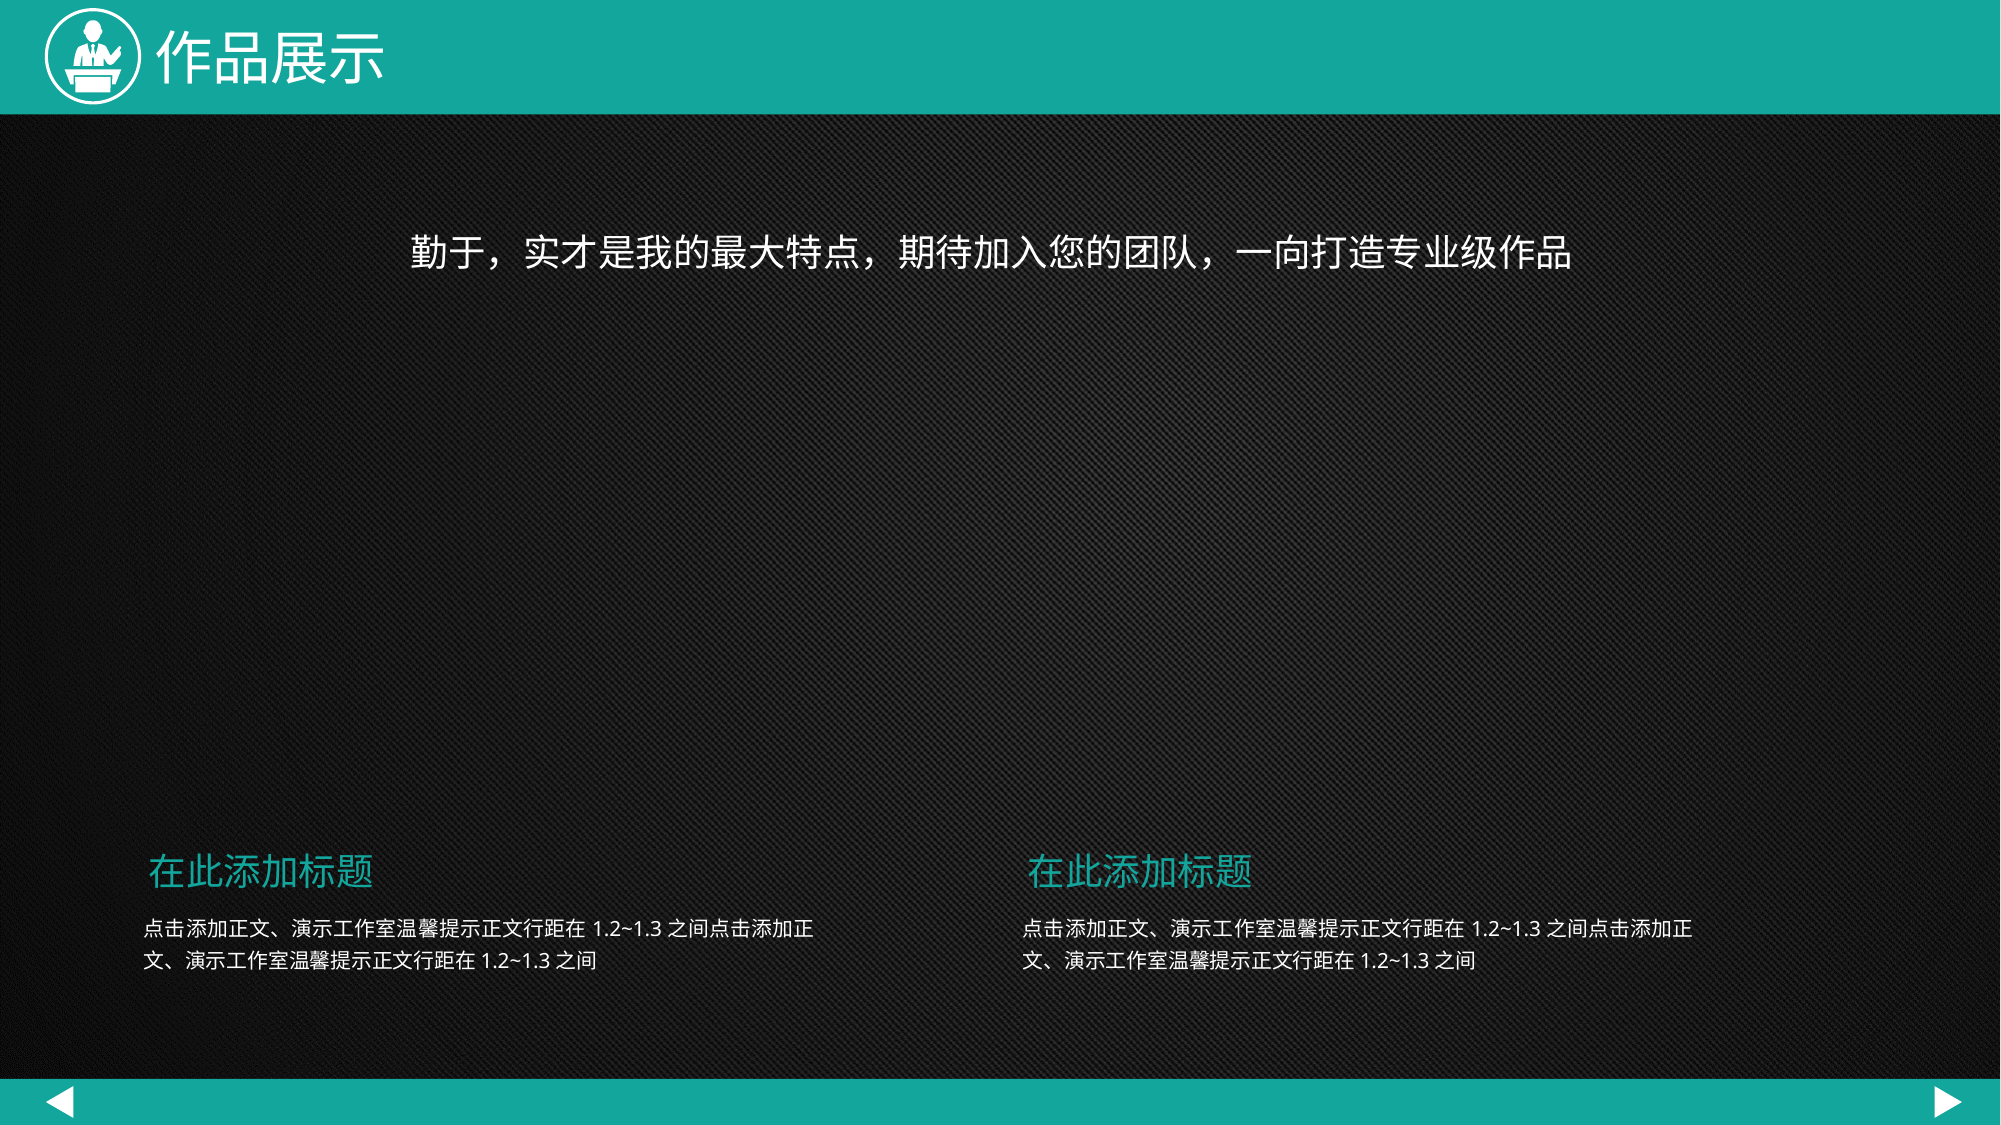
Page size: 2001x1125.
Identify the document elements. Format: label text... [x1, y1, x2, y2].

text_box 勤于，实才是我的最大特点，期待加入您的团队，一向打造专业级作品 [395, 199, 1605, 282]
text_box 作品展示 [140, 13, 571, 99]
text_box 点击添加正文、演示工作室温馨提示正文行距在1.2~1.3之间点击添加正文、演示工作室温馨提示正文行距在1.2~1.3之间 [128, 900, 830, 981]
text_box 点击添加正文、演示工作室温馨提示正文行距在1.2~1.3之间点击添加正文、演示工作室温馨提示正文行距在1.2~1.3之间 [1008, 900, 1709, 981]
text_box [46, 9, 140, 103]
picture [0, 0, 2001, 1125]
text_box 在此添加标题 [133, 840, 459, 900]
text_box [0, 0, 2000, 115]
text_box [0, 1078, 2000, 1125]
text_box 在此添加标题 [1013, 840, 1338, 900]
